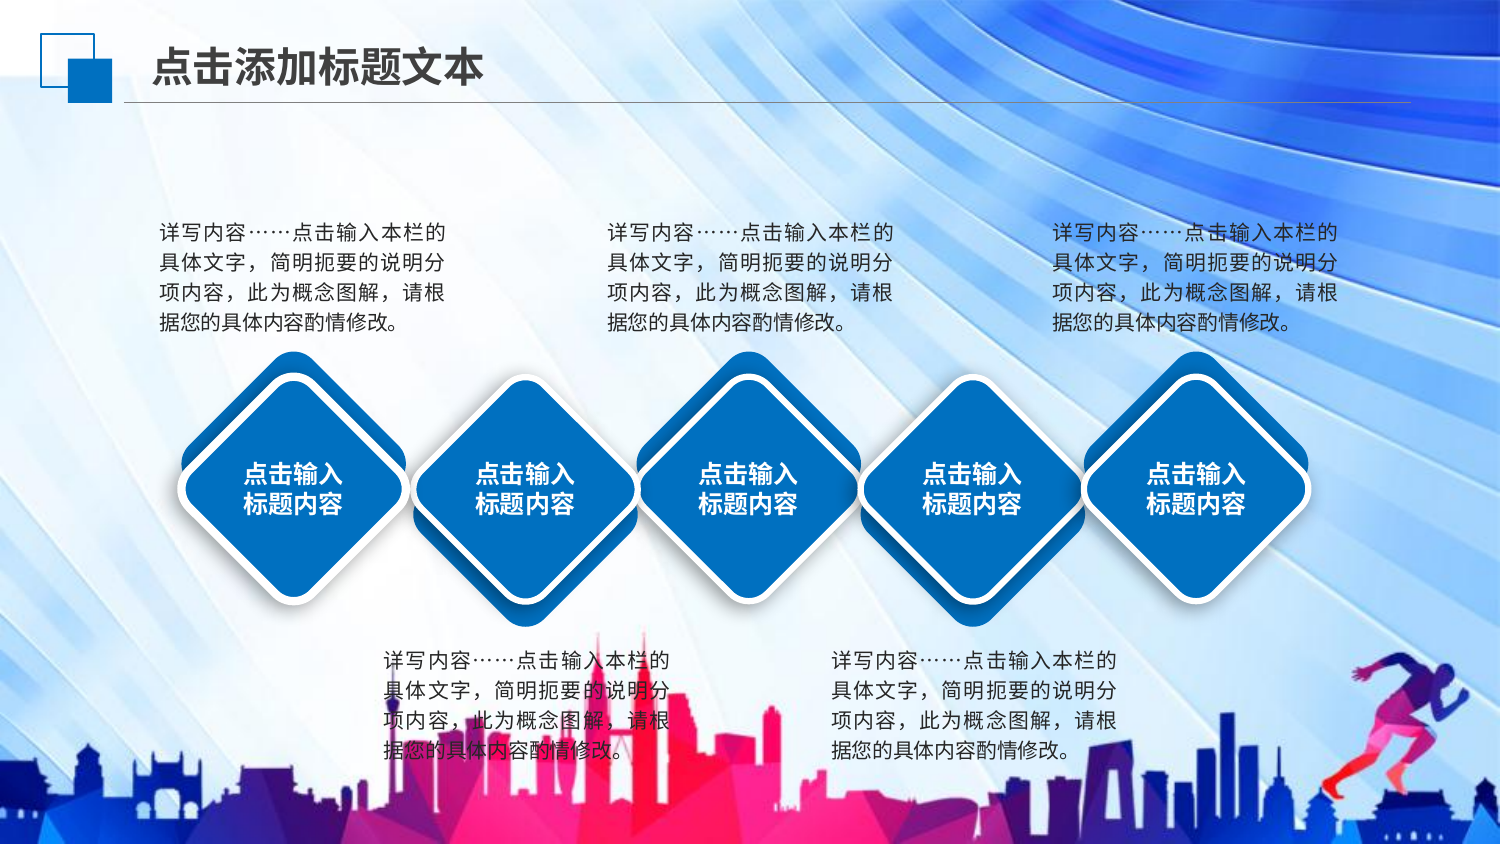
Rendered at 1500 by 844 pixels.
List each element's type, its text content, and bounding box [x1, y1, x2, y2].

picture [0, 0, 1500, 844]
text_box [438, 402, 613, 602]
text_box 点击添加标题文本 [136, 33, 501, 99]
text_box 详写内容……点击输入本栏的具体文字，简明扼要的说明分项内容，此为概念图解，请根据您的具体内容酌情修改。 [830, 643, 1118, 764]
text_box 详写内容……点击输入本栏的具体文字，简明扼要的说明分项内容，此为概念图解，请根据您的具体内容酌情修改。 [383, 643, 671, 764]
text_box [885, 402, 1061, 602]
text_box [206, 376, 381, 577]
text_box 详写内容……点击输入本栏的具体文字，简明扼要的说明分项内容，此为概念图解，请根据您的具体内容酌情修改。 [607, 214, 894, 335]
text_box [1108, 376, 1284, 577]
text_box 详写内容……点击输入本栏的具体文字，简明扼要的说明分项内容，此为概念图解，请根据您的具体内容酌情修改。 [1052, 214, 1339, 335]
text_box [661, 376, 837, 577]
text_box 详写内容……点击输入本栏的具体文字，简明扼要的说明分项内容，此为概念图解，请根据您的具体内容酌情修改。 [159, 214, 446, 335]
